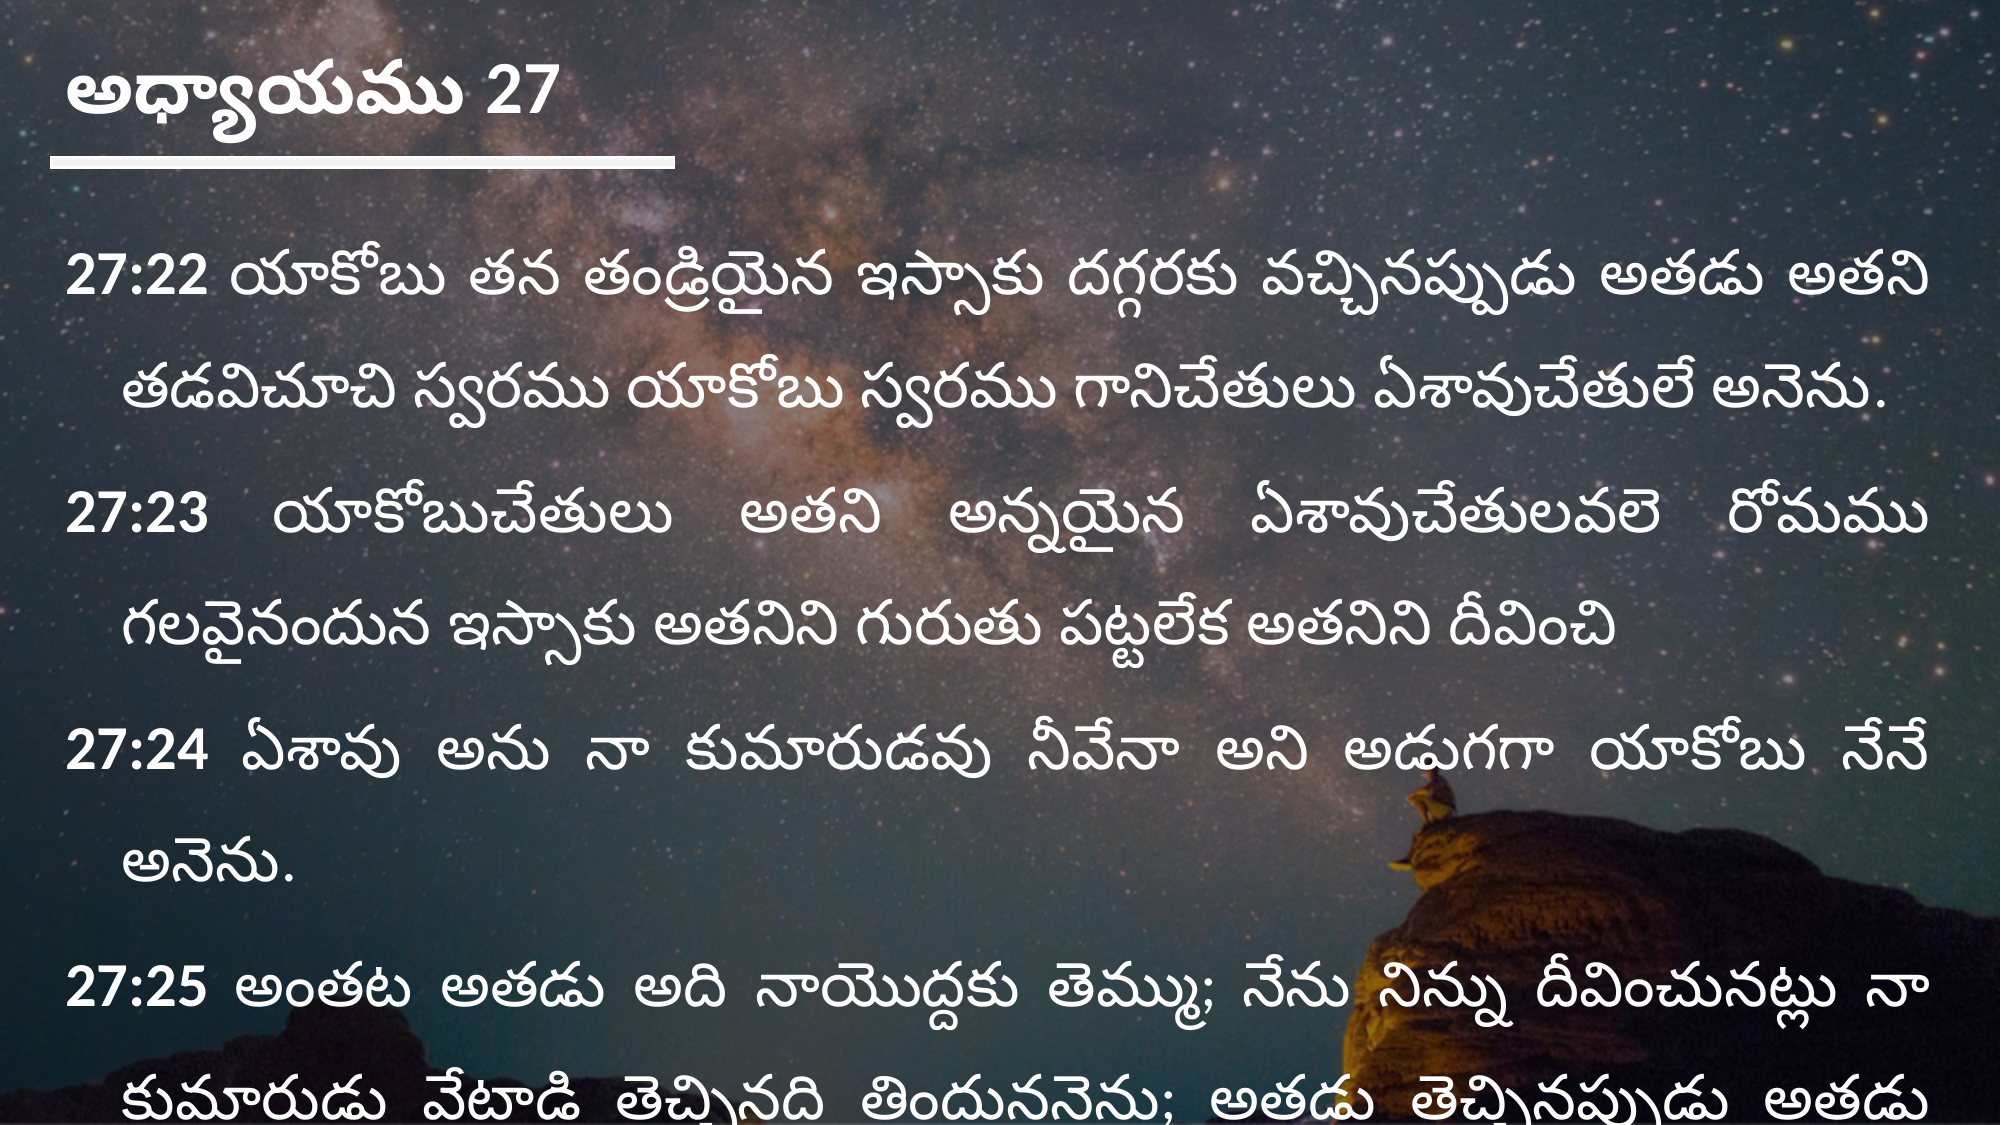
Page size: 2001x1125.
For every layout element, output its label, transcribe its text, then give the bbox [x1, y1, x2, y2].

picture [0, 0, 2000, 1125]
title అధ్యాయము 27 [50, 0, 1925, 167]
list 27:22 యాకోబు తన తండ్రియైన ఇస్సాకు దగ్గరకు వచ్చినప్పుడు అతడు అతని తడవిచూచి స్వరము యాకోబు స్వరము గానిచేతులు ఏశావుచేతులే అనెను. 27:23 యాకోబుచేతులు అతని అన్నయైన ఏశావుచేతులవలె రోమము గలవైనందున ఇస్సాకు అతనిని గురుతు పట్టలేక అతనిని దీవించి 27:24 ఏశావు అను నా కుమారుడవు నీవేనా అని అడుగగా యాకోబు నేనే అనెను. 27:25 అంతట అతడు అది నాయొద్దకు తెమ్ము; నేను నిన్ను దీవించునట్లు నా కుమారుడు వేటాడి తెచ్చినది తిందుననెను; అతడు తెచ్చినప్పుడు అతడు తినెను; ద్రాక్షారసము తేగా అతడు త్రాగెను. [50, 187, 1946, 1063]
